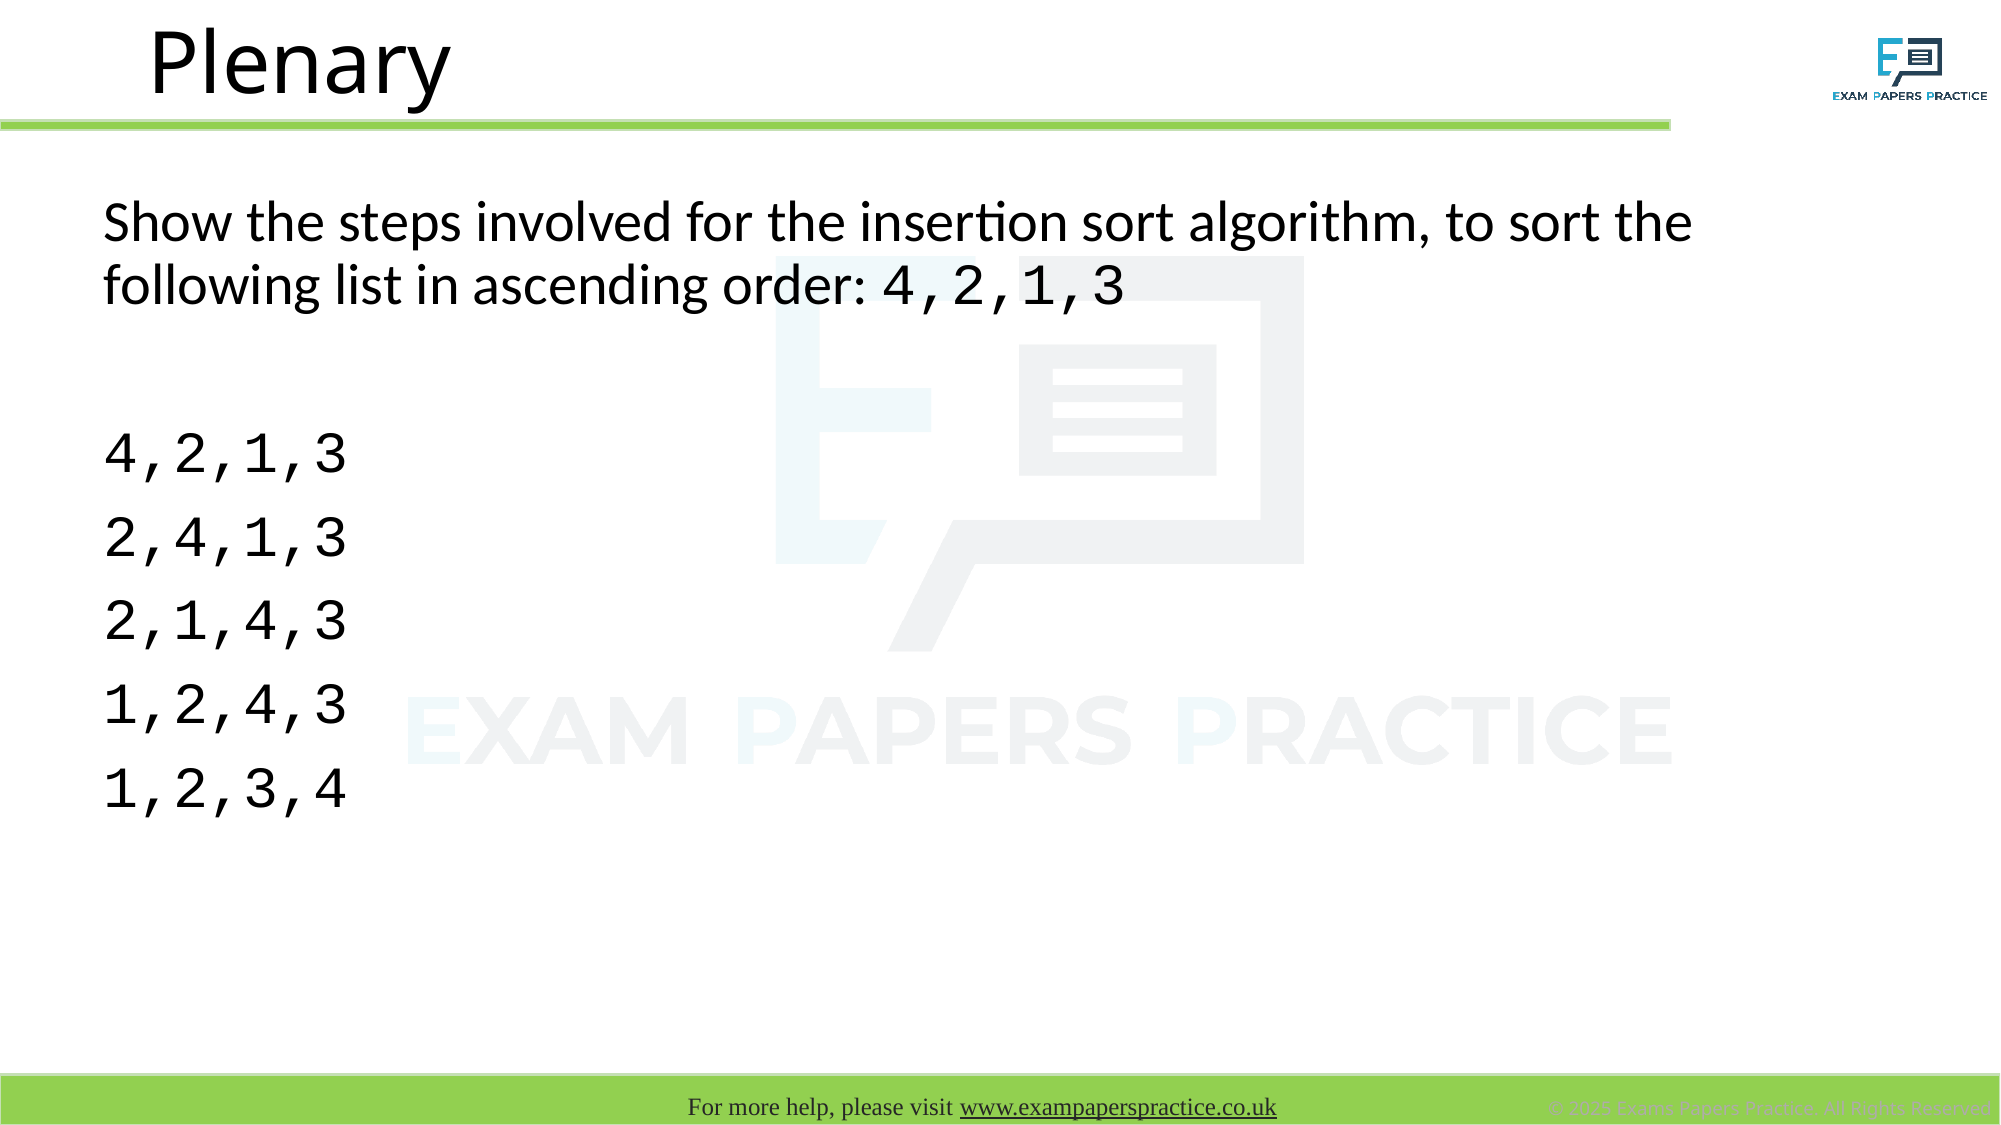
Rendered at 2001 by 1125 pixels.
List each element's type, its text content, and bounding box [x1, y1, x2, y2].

list Show the steps involved for the insertion sort algorithm, to sort the following list in ascending order: 4,2,1,3 4,2,1,3 2,4,1,3 2,1,4,3 1,2,4,3 1,2,3,4 [89, 184, 1814, 898]
title Plenary [132, 11, 1858, 121]
